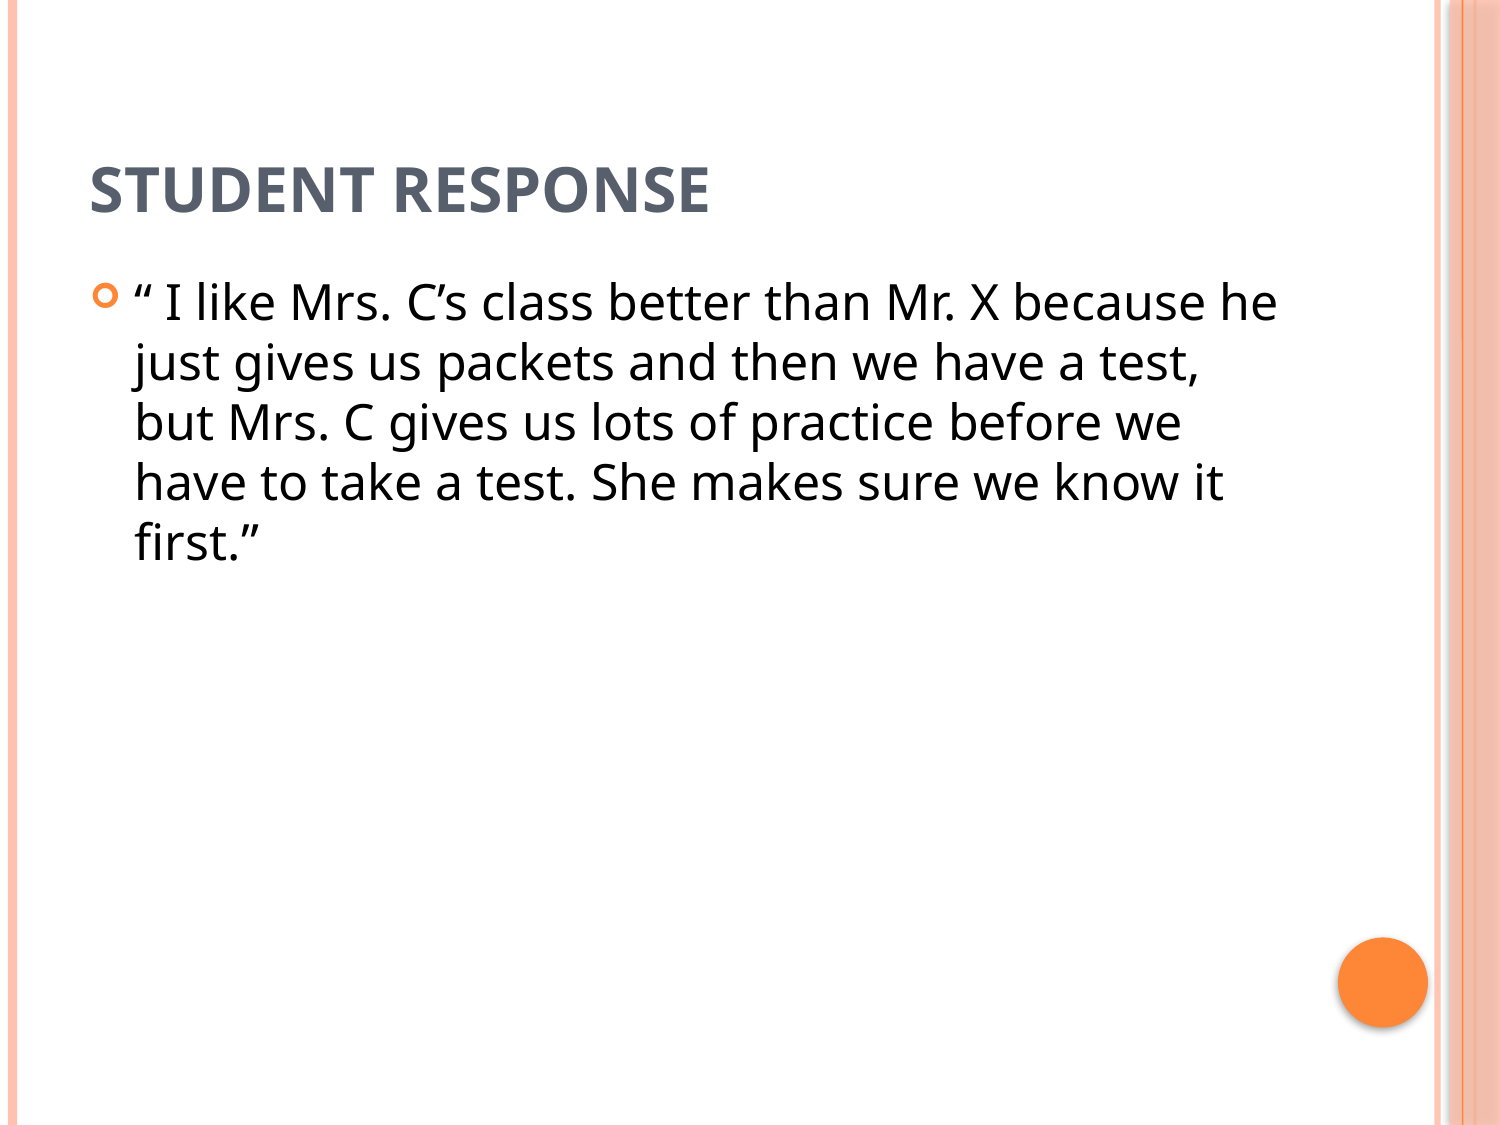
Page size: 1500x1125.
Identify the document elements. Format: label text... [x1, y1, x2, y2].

list “ I like Mrs. C’s class better than Mr. X because he just gives us packets and then we have a test, but Mrs. C gives us lots of practice before we have to take a test. She makes sure we know it first.” [75, 262, 1300, 1062]
title Student response [75, 45, 1300, 233]
